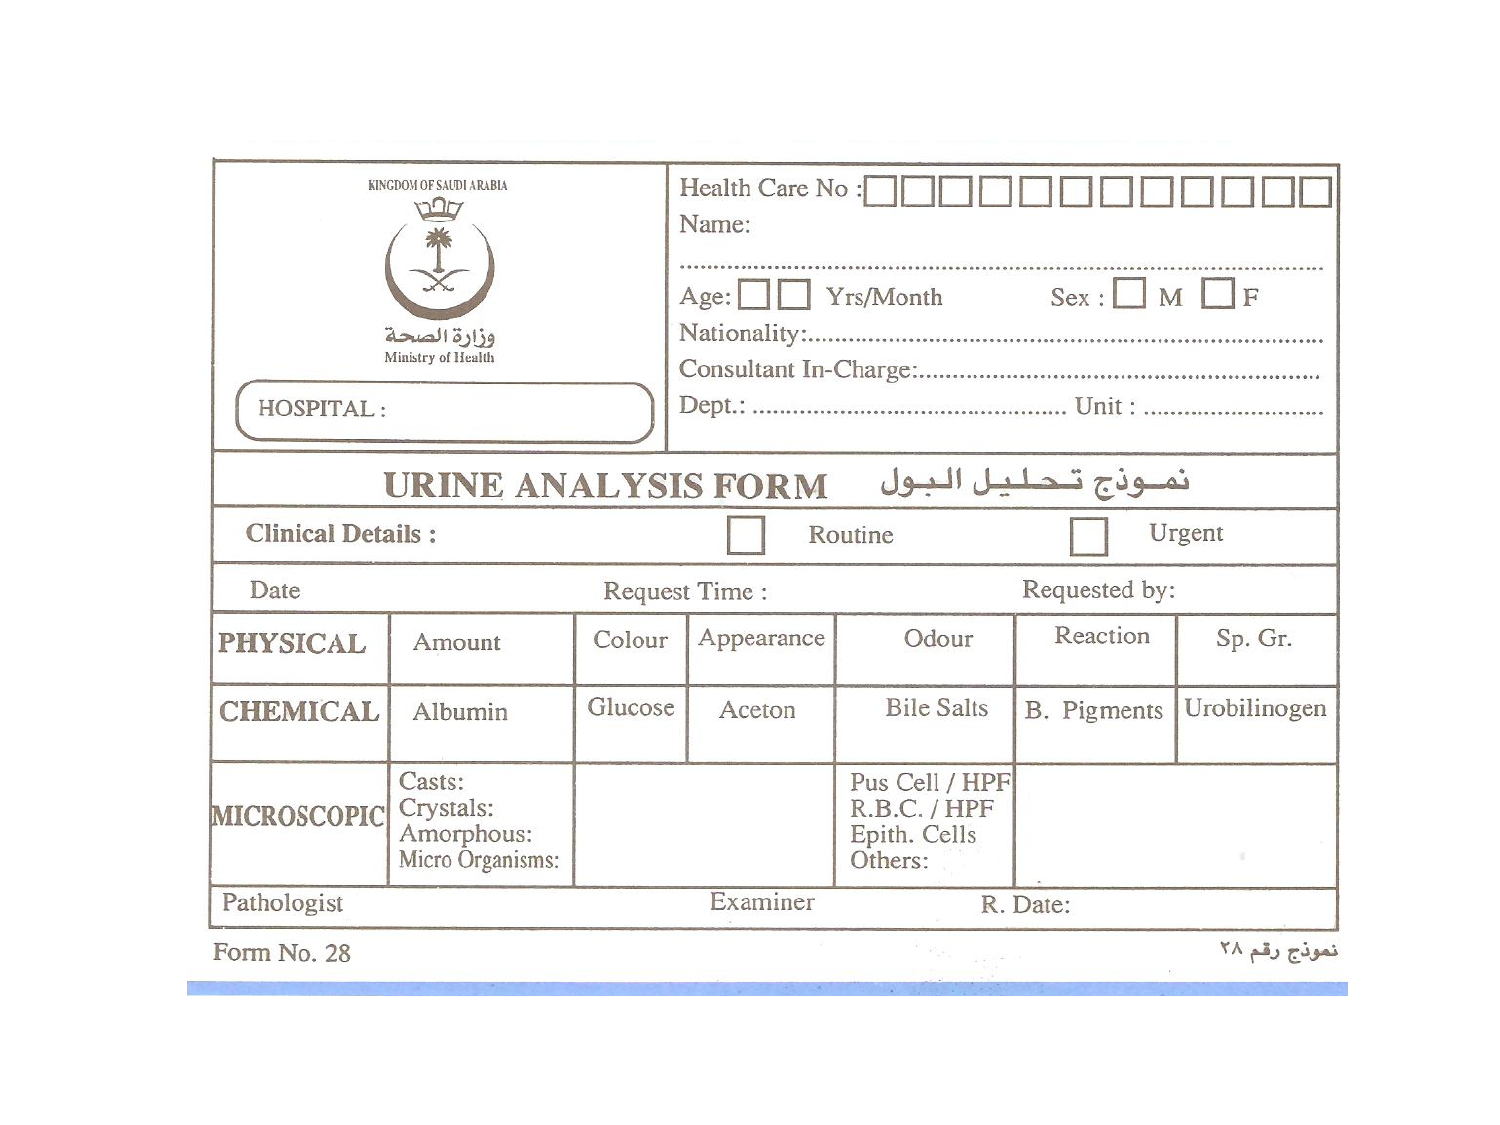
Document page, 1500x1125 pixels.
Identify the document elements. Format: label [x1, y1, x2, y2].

picture [187, 140, 1348, 997]
